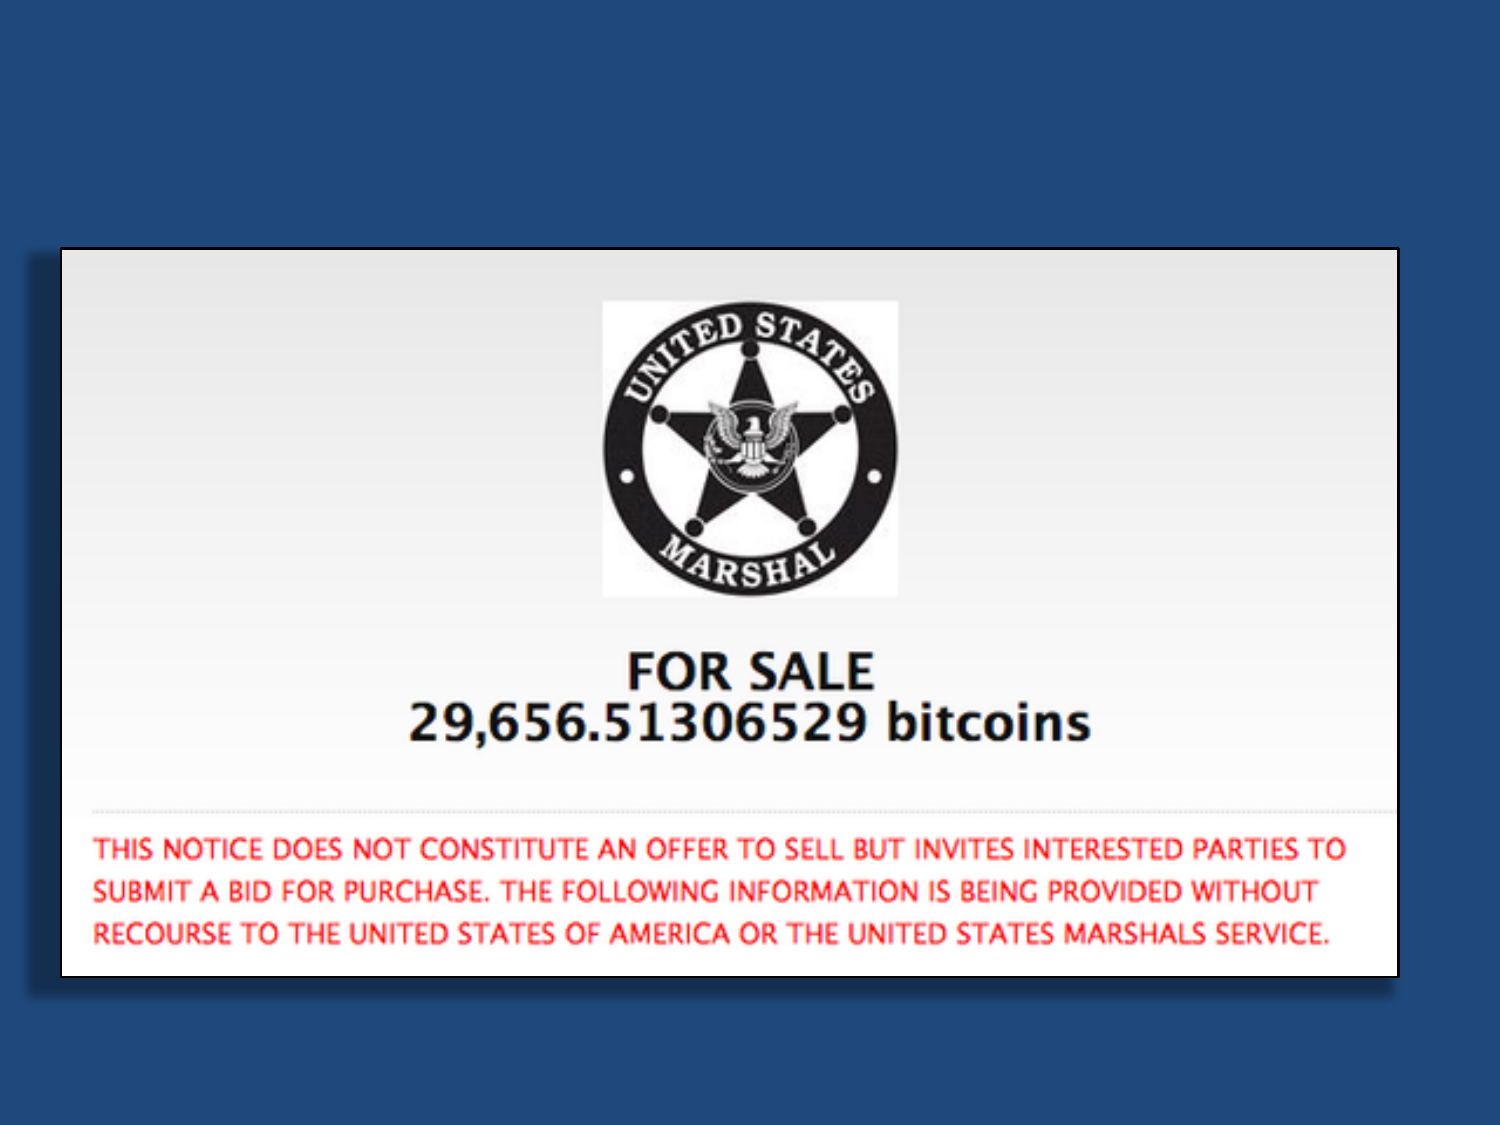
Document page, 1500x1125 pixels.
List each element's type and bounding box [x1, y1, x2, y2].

picture [62, 249, 1398, 977]
